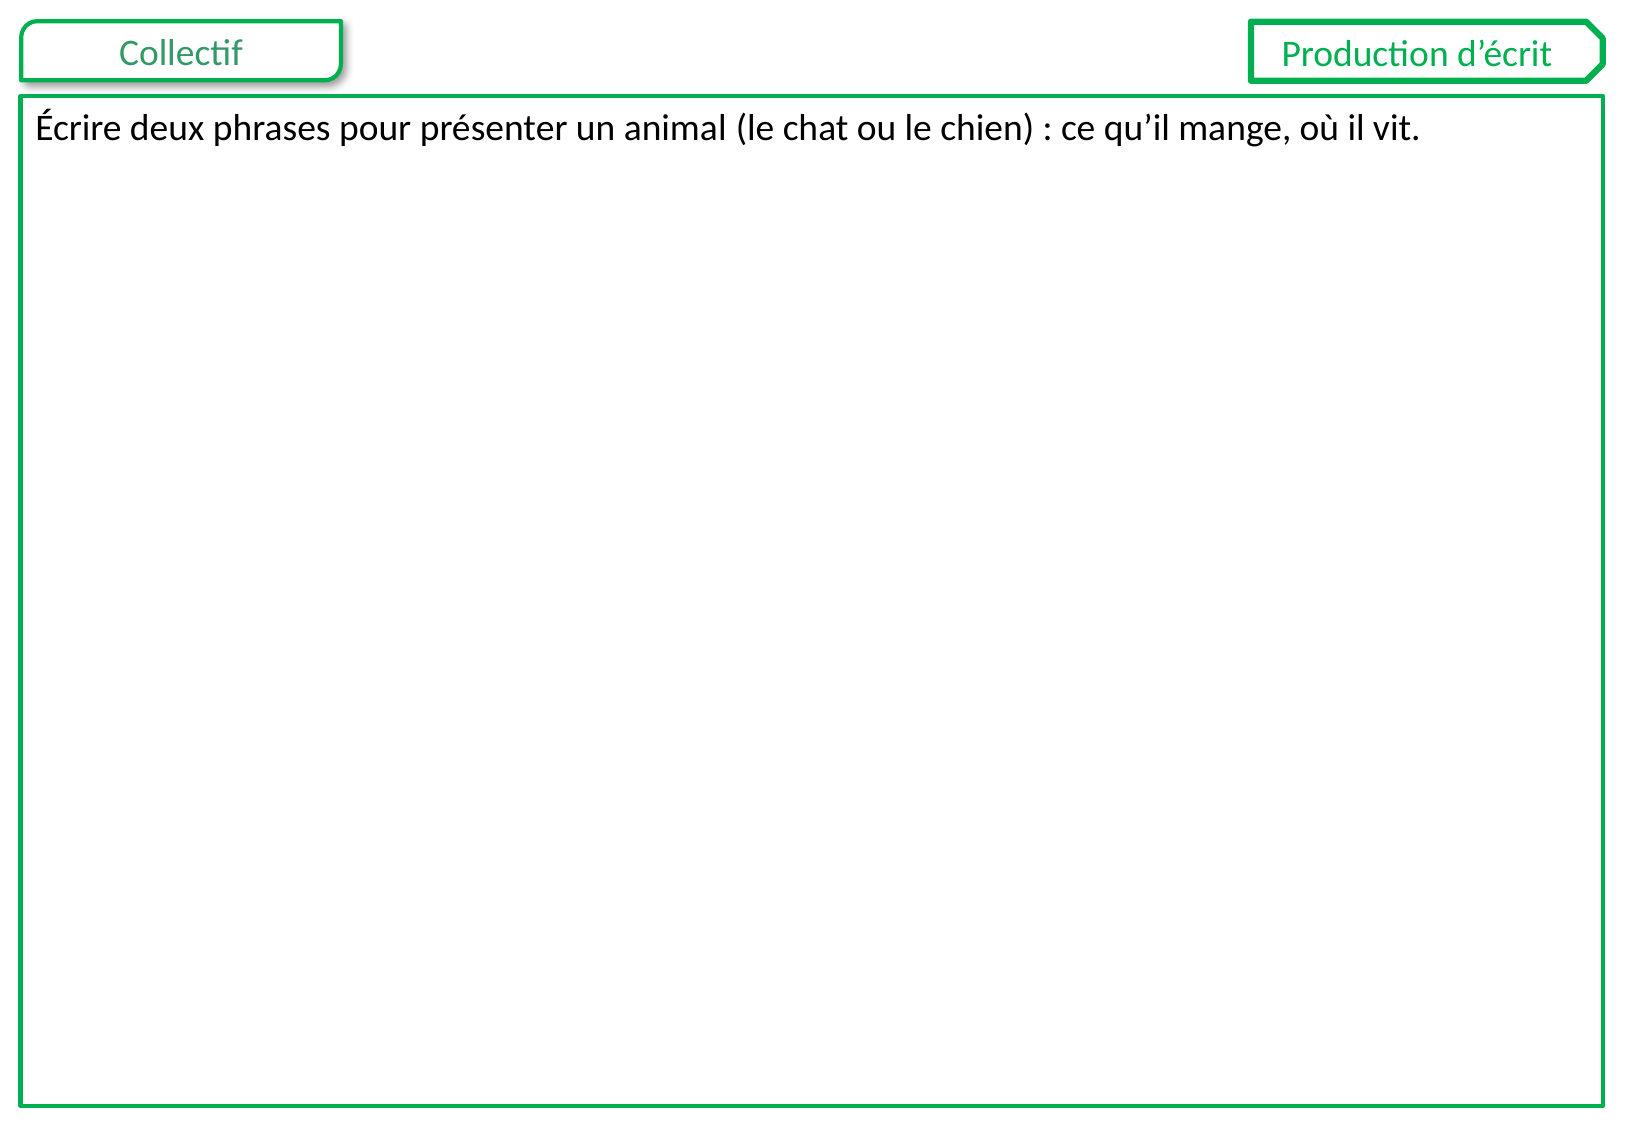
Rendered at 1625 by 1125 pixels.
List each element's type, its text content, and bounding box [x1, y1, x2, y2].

list Écrire deux phrases pour présenter un animal (le chat ou le chien) : ce qu’il mange, où il vit. [18, 94, 1605, 1108]
list Production d’écrit [1250, 21, 1584, 81]
